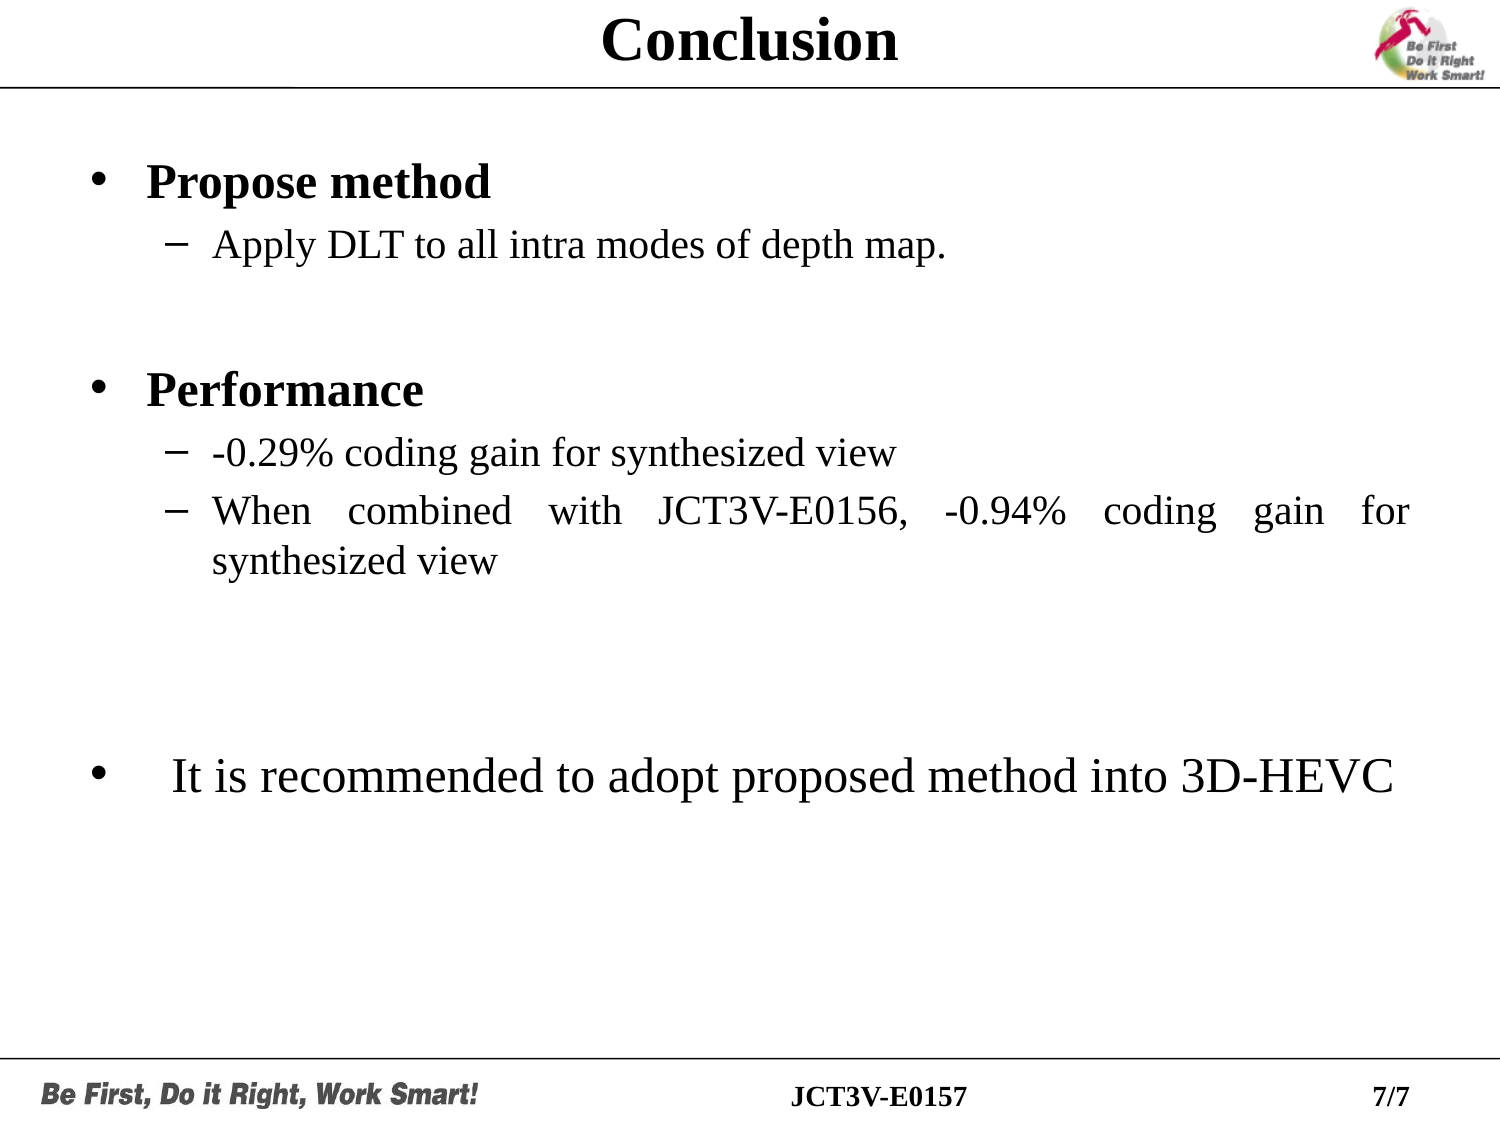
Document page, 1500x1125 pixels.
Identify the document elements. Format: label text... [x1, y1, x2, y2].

text_box JCT3V-E0157 [632, 1065, 983, 1125]
list Propose method Apply DLT to all intra modes of depth map. Performance -0.29% coding gain for synthesized view When combined with JCT3V-E0156, -0.94% coding gain for synthesized view It is recommended to adopt proposed method into 3D-HEVC [74, 140, 1426, 1032]
picture [41, 1082, 478, 1109]
slide_number 7/7 [1074, 1065, 1425, 1125]
title Conclusion [74, 0, 1426, 130]
picture [1426, 5, 1489, 83]
